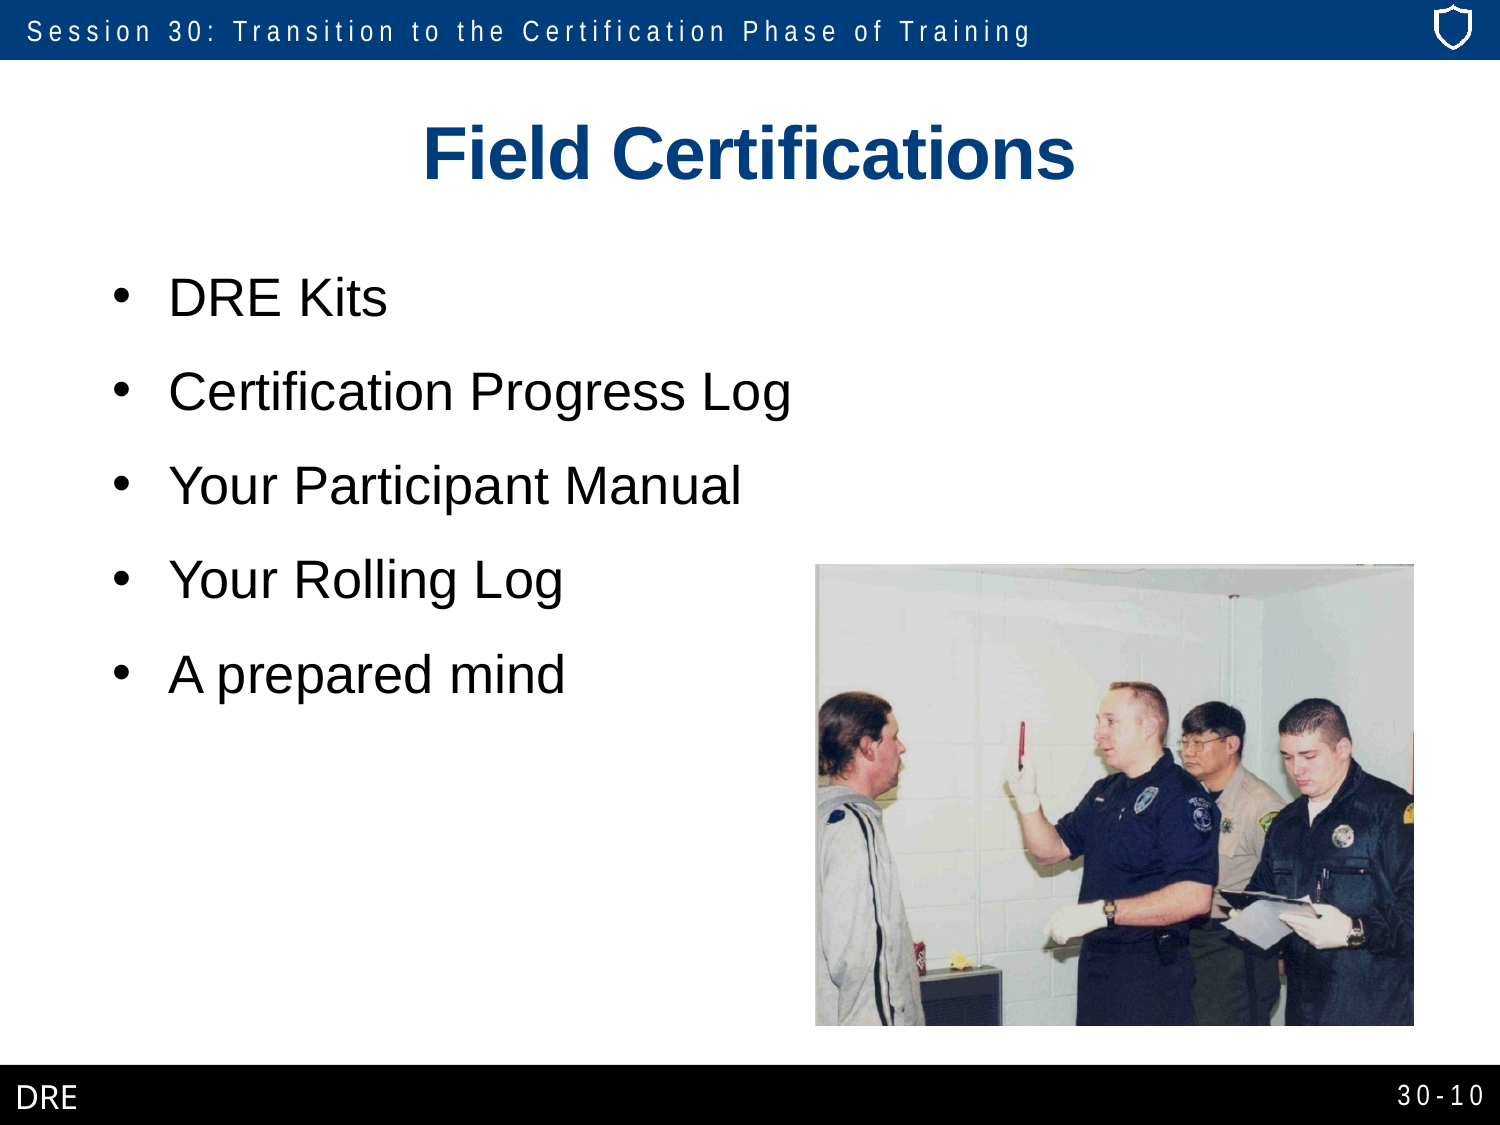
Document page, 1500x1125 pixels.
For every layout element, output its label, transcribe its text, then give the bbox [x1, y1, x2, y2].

title Field Certifications [75, 75, 1425, 225]
picture [1434, 4, 1472, 50]
slide_number 30-10 [1218, 1063, 1499, 1124]
picture [815, 563, 1414, 1027]
list DRE Kits Certification Progress Log Your Participant Manual Your Rolling Log A prepared mind [75, 254, 1425, 1005]
